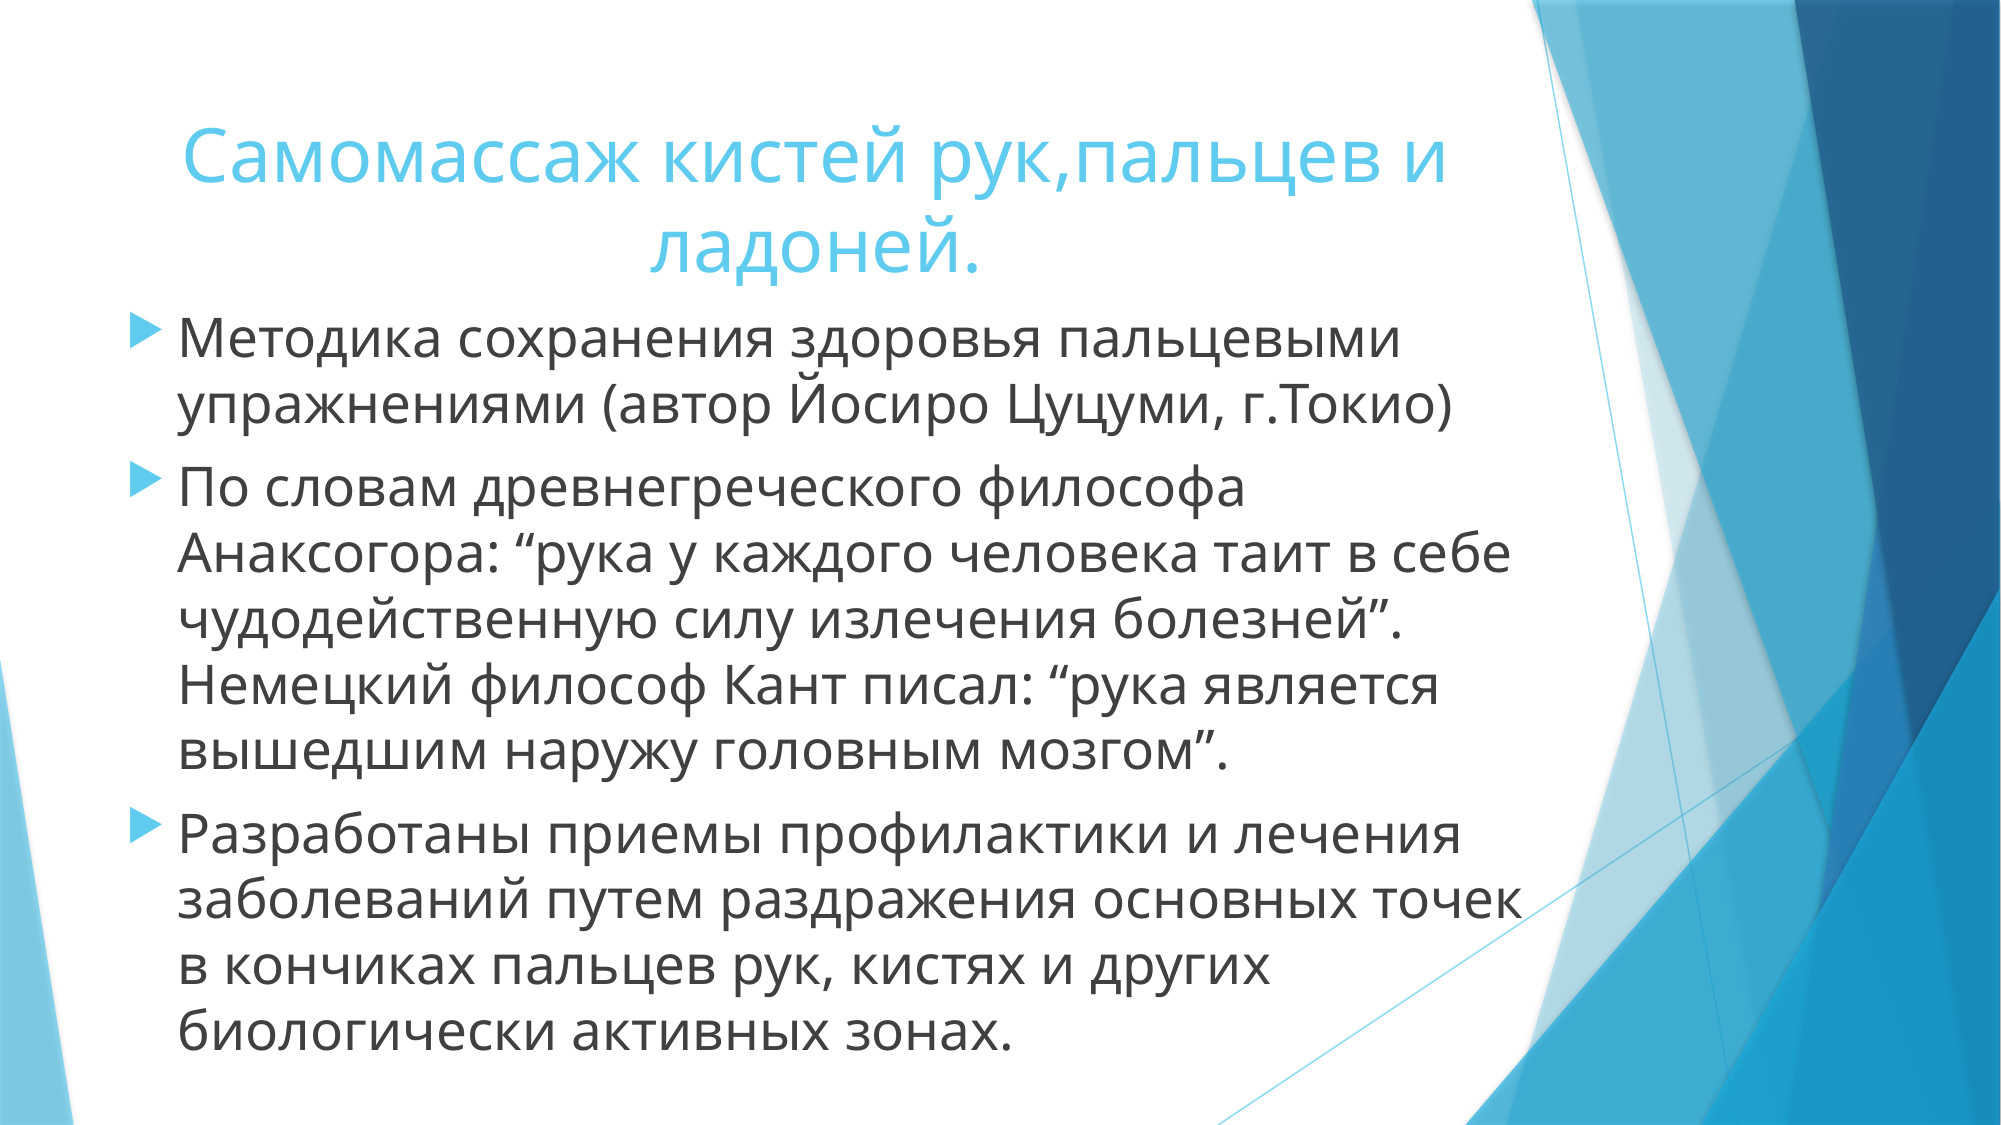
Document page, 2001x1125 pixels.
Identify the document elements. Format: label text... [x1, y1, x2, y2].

title Самомассаж кистей рук,пальцев и ладоней. [111, 99, 1522, 295]
list Методика сохранения здоровья пальцевыми упражнениями (автор Йосиро Цуцуми, г.Токио) По словам древнегреческого философа Анаксогора: “рука у каждого человека таит в себе чудодейственную силу излечения болезней”. Немецкий философ Кант писал: “рука является вышедшим наружу головным мозгом”. Разработаны приемы профилактики и лечения заболеваний путем раздражения основных точек в кончиках пальцев рук, кистях и других биологически активных зонах. [111, 295, 1548, 1125]
